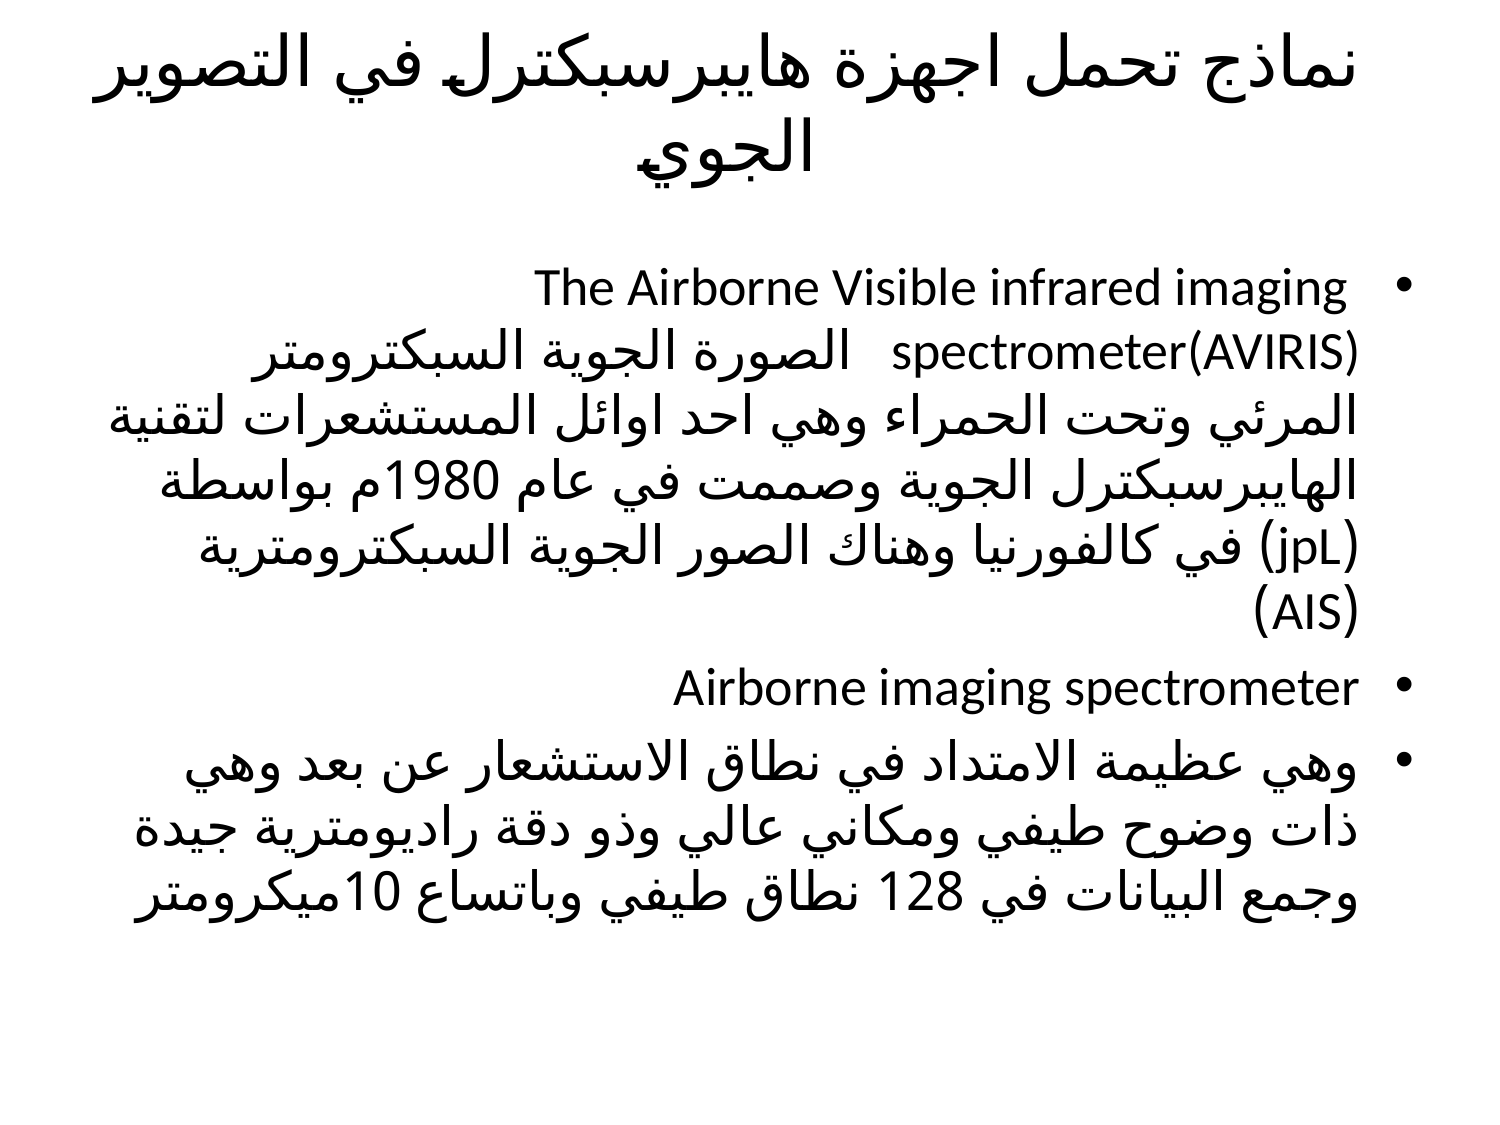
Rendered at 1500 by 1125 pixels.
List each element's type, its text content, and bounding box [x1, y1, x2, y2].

title نماذج تحمل اجهزة هايبرسبكترل في التصوير الجوي [53, 7, 1404, 279]
list The Airborne Visible infrared imaging spectrometer(AVIRIS) الصورة الجوية السبكترومتر المرئي وتحت الحمراء وهي احد اوائل المستشعرات لتقنية الهايبرسبكترل الجوية وصممت في عام 1980م بواسطة (jpL) في كالفورنيا وهناك الصور الجوية السبكترومترية (AIS) Airborne imaging spectrometer وهي عظيمة الامتداد في نطاق الاستشعار عن بعد وهي ذات وضوح طيفي ومكاني عالي وذو دقة راديومترية جيدة وجمع البيانات في 128 نطاق طيفي وباتساع 10ميكرومتر [75, 243, 1425, 1005]
